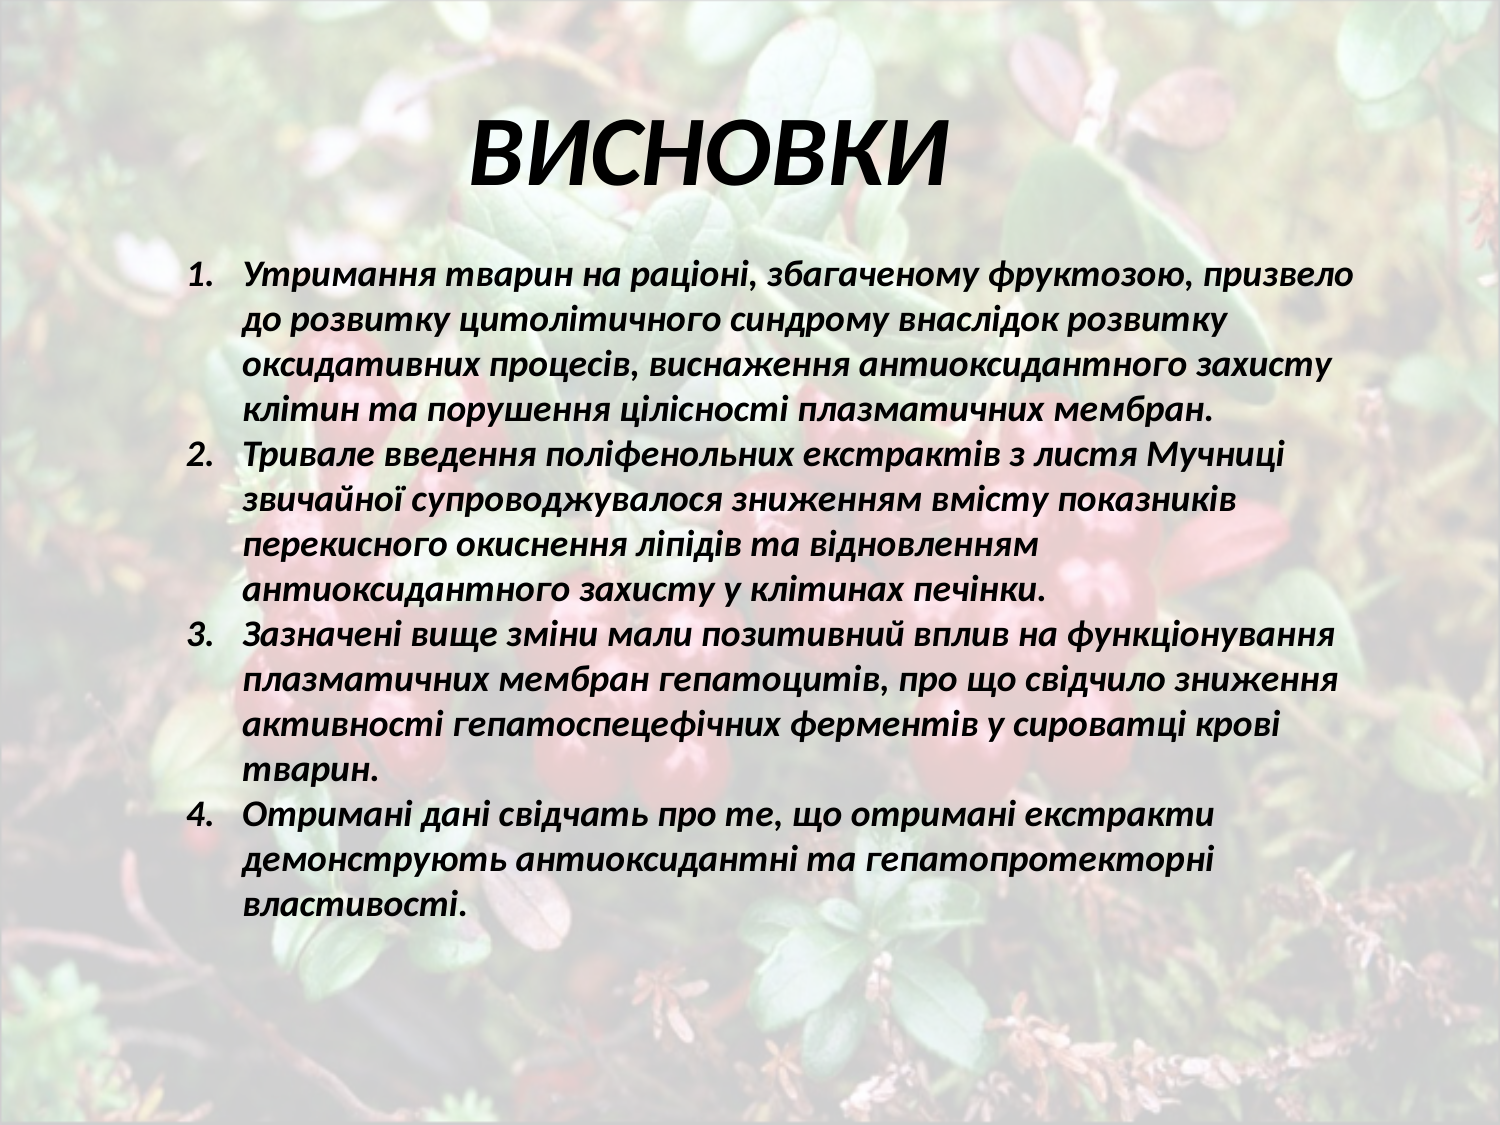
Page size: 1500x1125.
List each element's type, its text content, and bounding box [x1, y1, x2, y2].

text_box ВИСНОВКИ [454, 78, 965, 213]
text_box Утримання тварин на раціоні, збагаченому фруктозою, призвело до розвитку цитолітичного синдрому внаслідок розвитку оксидативних процесів, виснаження антиоксидантного захисту клітин та порушення цілісності плазматичних мембран. Тривале введення поліфенольних екстрактів з листя Мучниці звичайної супроводжувалося зниженням вмісту показників перекисного окиснення ліпідів та відновленням антиоксидантного захисту у клітинах печінки. Зазначені вище зміни мали позитивний вплив на функціонування плазматичних мембран гепатоцитів, про що свідчило зниження активності гепатоспецефічних ферментів у сироватці крові тварин. Отримані дані свідчать про те, що отримані екстракти демонструють антиоксидантні та гепатопротекторні властивості. [171, 241, 1376, 932]
